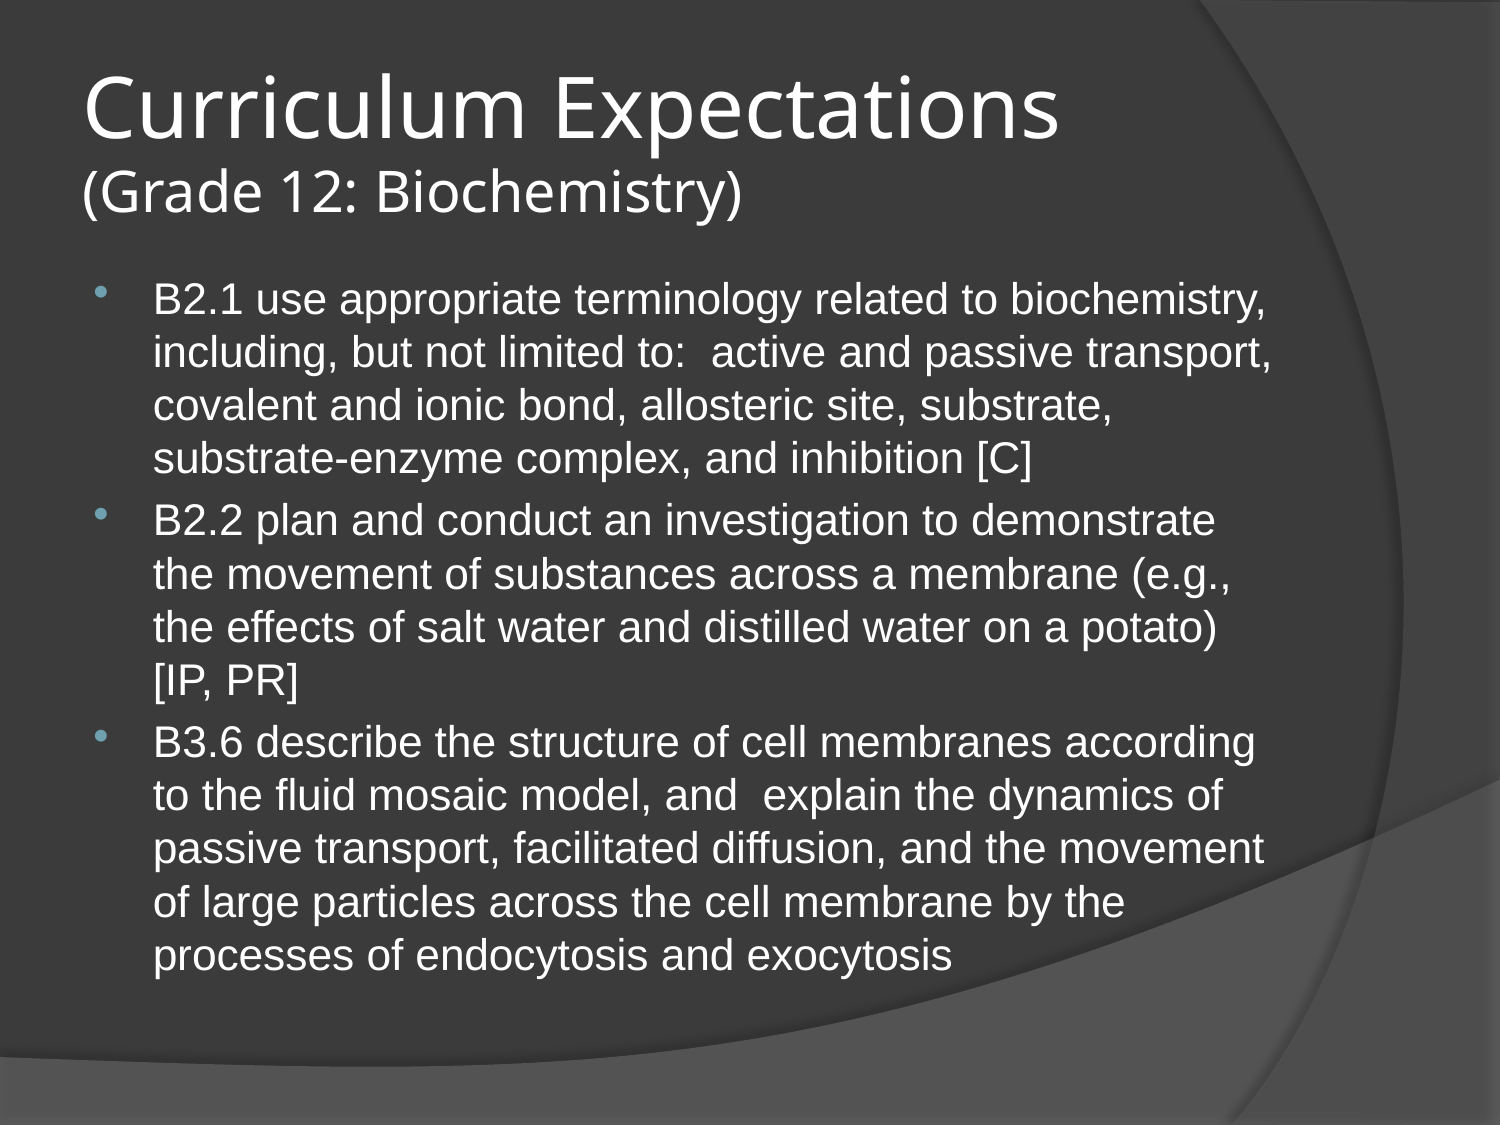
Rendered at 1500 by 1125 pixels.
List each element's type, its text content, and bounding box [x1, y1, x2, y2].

list B2.1 use appropriate terminology related to biochemistry, including, but not limited to: active and passive transport, covalent and ionic bond, allosteric site, substrate, substrate-enzyme complex, and inhibition [C] B2.2 plan and conduct an investigation to demonstrate the movement of substances across a membrane (e.g., the effects of salt water and distilled water on a potato) [IP, PR] B3.6 describe the structure of cell membranes according to the fluid mosaic model, and explain the dynamics of passive transport, facilitated diffusion, and the movement of large particles across the cell membrane by the processes of endocytosis and exocytosis [75, 262, 1300, 1005]
title Curriculum Expectations (Grade 12: Biochemistry) [75, 45, 1300, 233]
